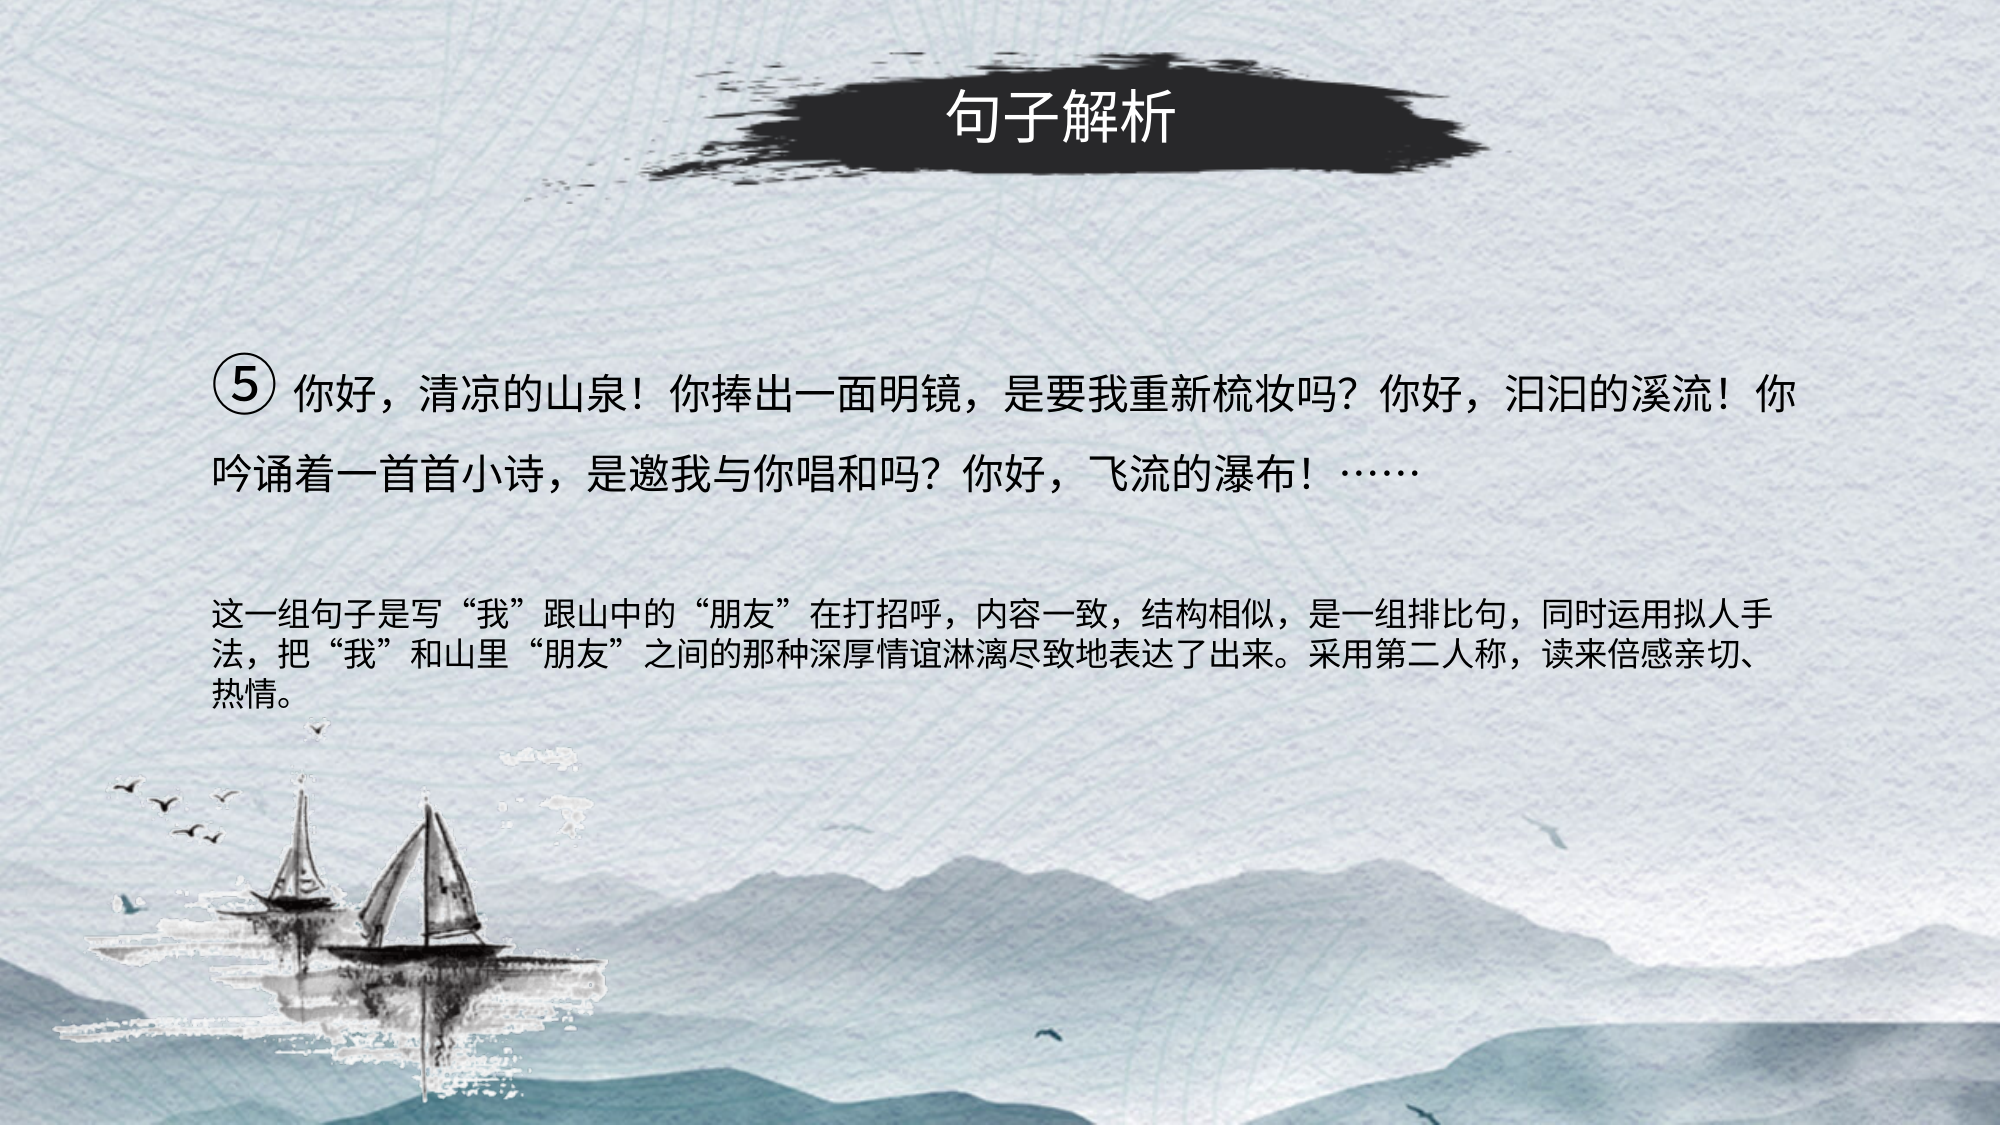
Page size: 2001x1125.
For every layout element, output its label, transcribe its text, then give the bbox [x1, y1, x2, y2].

picture [0, 0, 2000, 1125]
text_box ⑤你好，清凉的山泉！你捧出一面明镜，是要我重新梳妆吗？你好，汩汩的溪流！你吟诵着一首首小诗，是邀我与你唱和吗？你好，飞流的瀑布！…… [196, 295, 1834, 505]
text_box 这一组句子是写“我”跟山中的“朋友”在打招呼，内容一致，结构相似，是一组排比句，同时运用拟人手法，把“我”和山里“朋友”之间的那种深厚情谊淋漓尽致地表达了出来。采用第二人称，读来倍感亲切、热情。 [196, 585, 1796, 720]
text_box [523, 51, 1515, 204]
